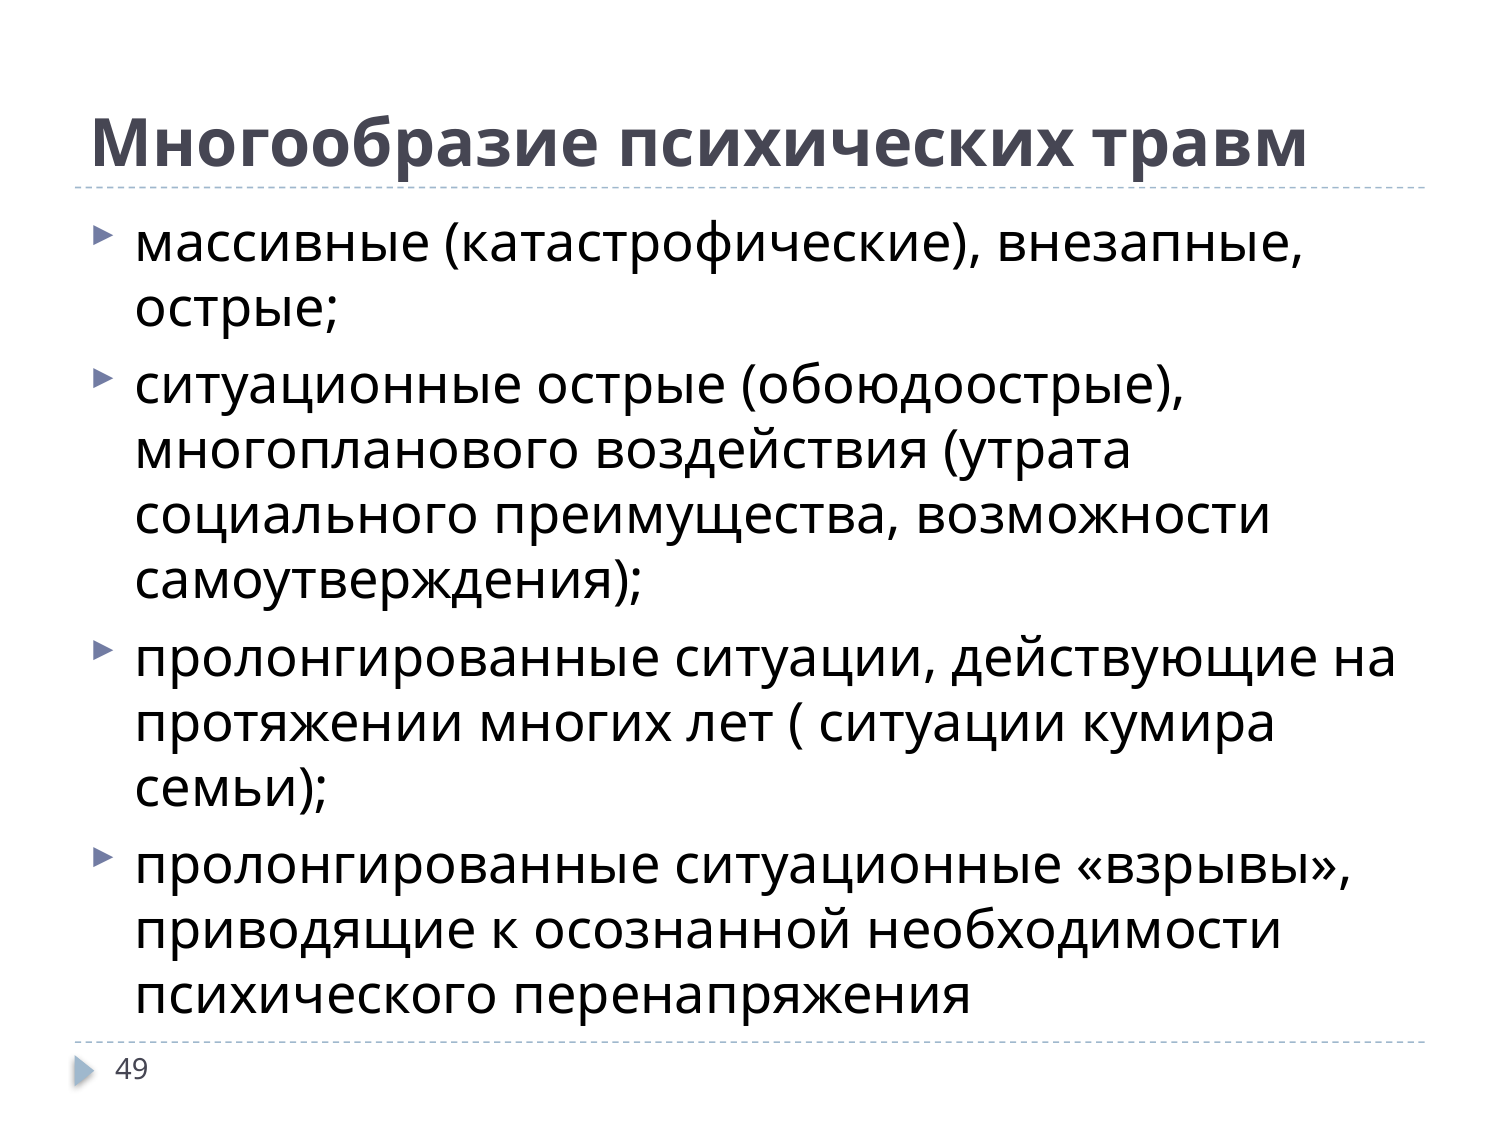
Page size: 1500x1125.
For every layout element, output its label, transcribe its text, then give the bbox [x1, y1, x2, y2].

slide_number 49 [100, 1042, 426, 1103]
list массивные (катастрофические), внезапные, острые; ситуационные острые (обоюдоострые), многопланового воздействия (утрата социального преимущества, возможности самоутверждения); пролонгированные ситуации, действующие на протяжении многих лет ( ситуации кумира семьи); пролонгированные ситуационные «взрывы», приводящие к осознанной необходимости психического перенапряжения [75, 200, 1425, 1010]
title Многообразие психических травм [75, 24, 1425, 188]
